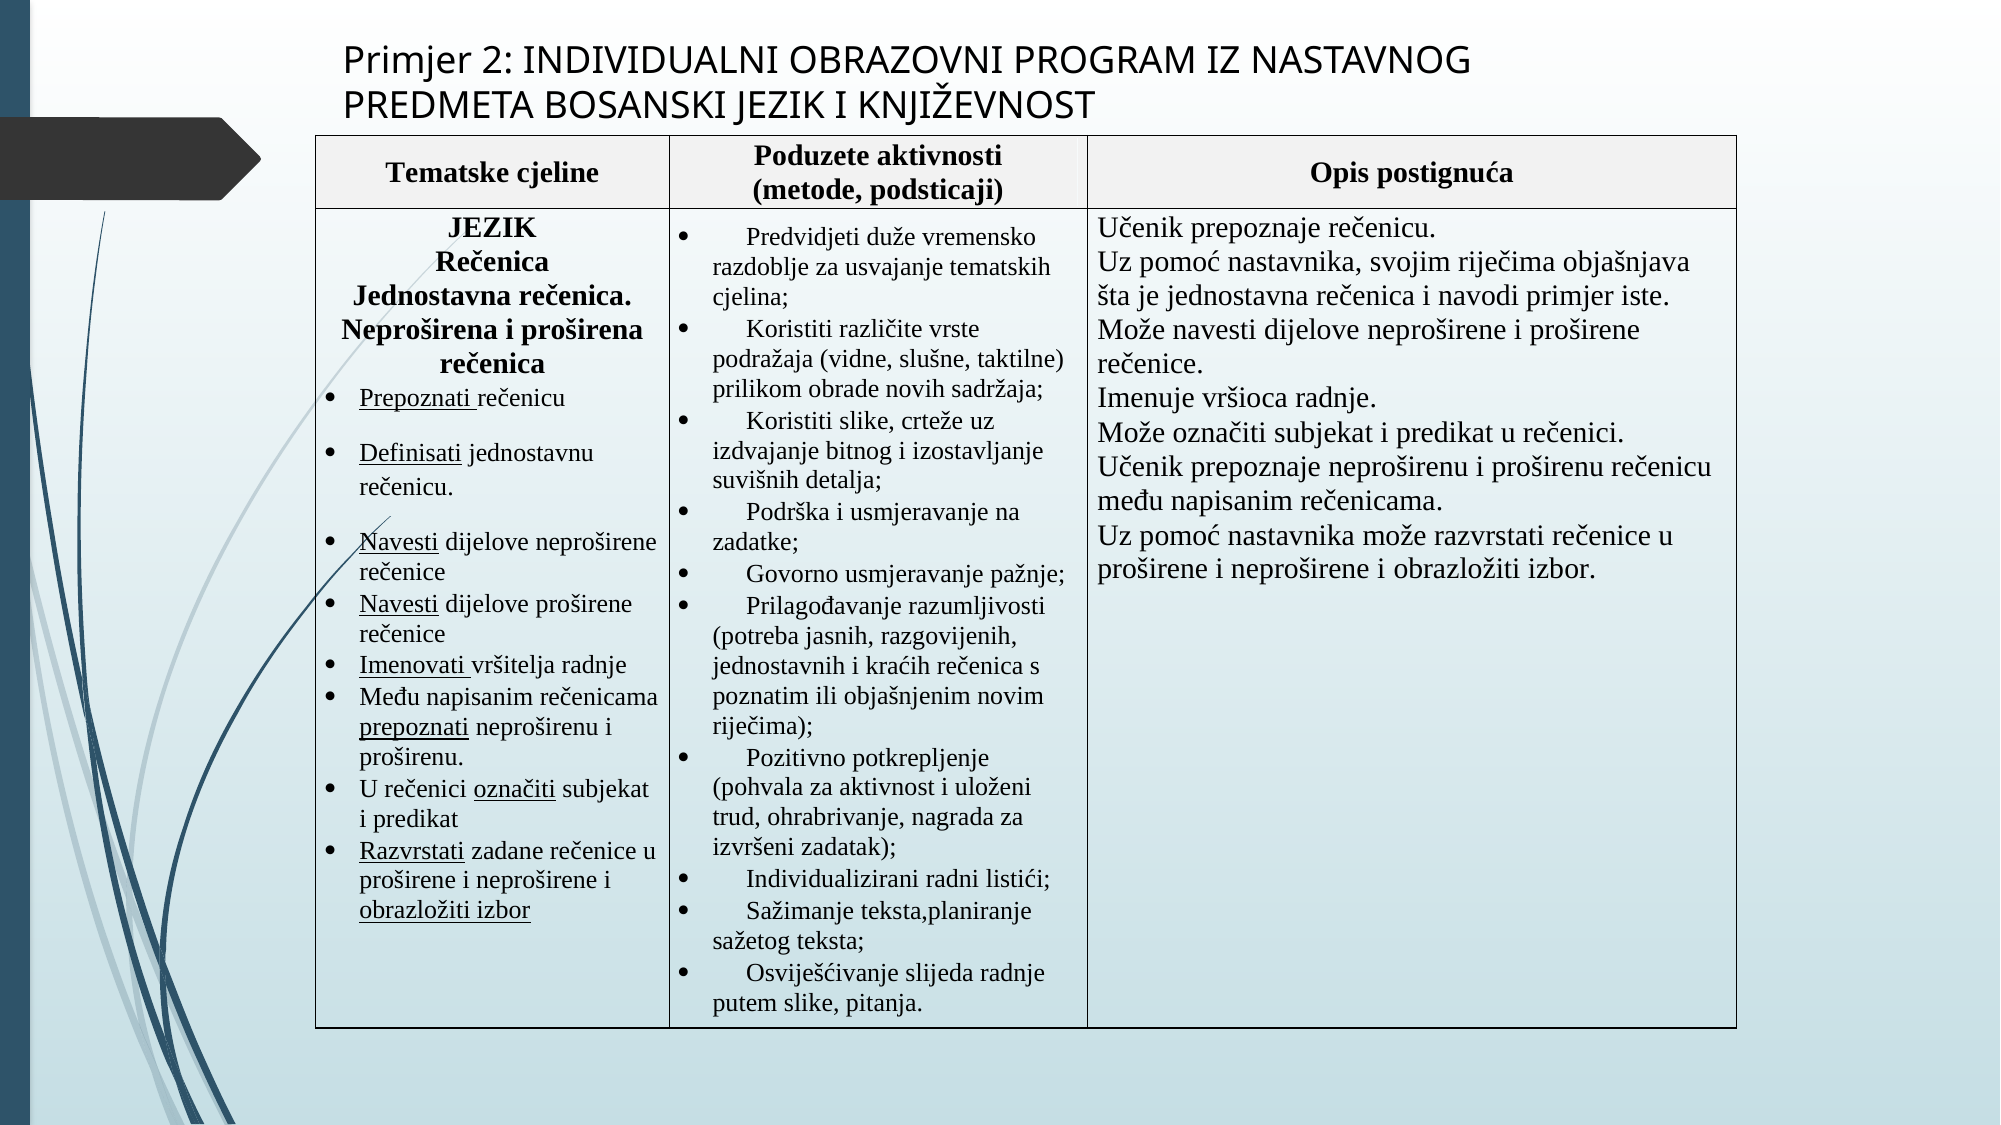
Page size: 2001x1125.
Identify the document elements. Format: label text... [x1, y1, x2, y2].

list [298, 81, 1754, 1125]
text_box Primjer 2: INDIVIDUALNI OBRAZOVNI PROGRAM IZ NASTAVNOG PREDMETA BOSANSKI JEZIK I KNJIŽEVNOST [327, 29, 1620, 81]
